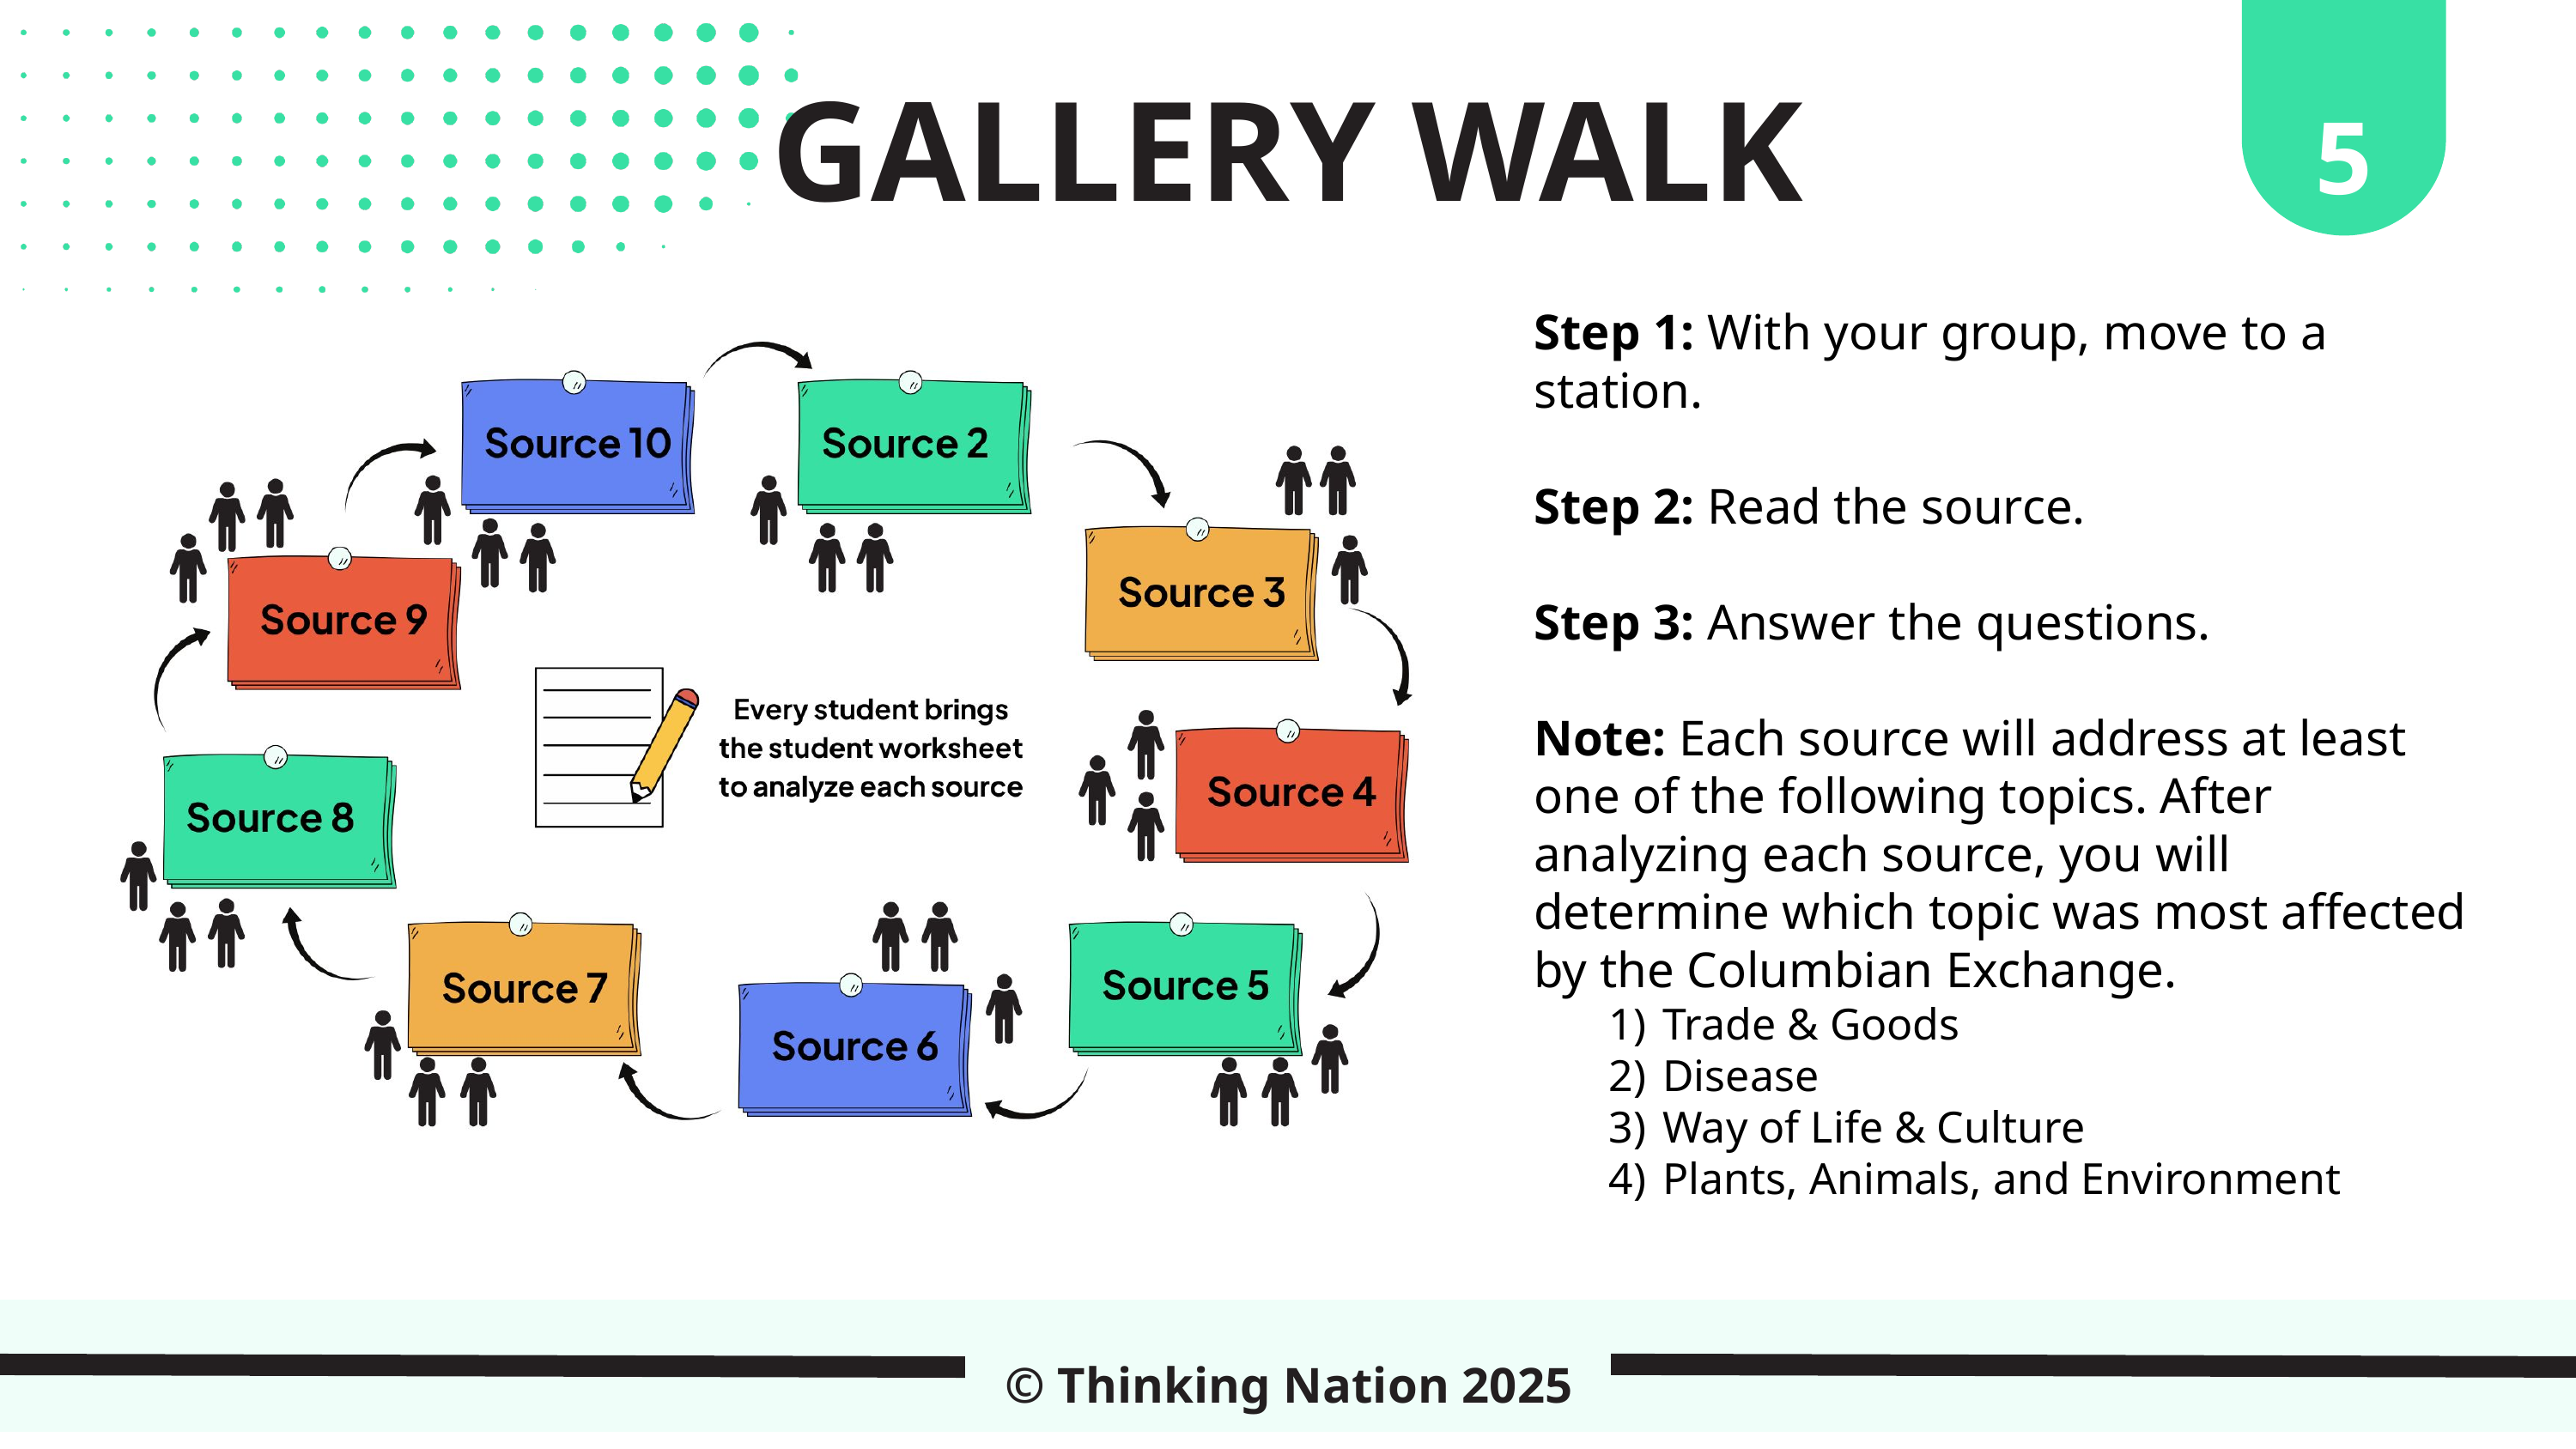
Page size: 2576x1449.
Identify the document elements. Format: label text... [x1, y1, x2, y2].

text_box [0, 0, 799, 293]
text_box GALLERY WALK [269, 64, 2229, 230]
picture [56, 335, 1479, 1136]
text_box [0, 1299, 2576, 1433]
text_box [2233, 0, 2455, 236]
text_box Step 1: With your group, move to a station. Step 2: Read the source. Step 3: Answer the questions. Note: Each source will address at least one of the following topics. After analyzing each source, you will determine which topic was most affected by the Columbian Exchange. Trade & Goods Disease Way of Life & Culture Plants, Animals, and Environment [1521, 288, 2493, 1247]
